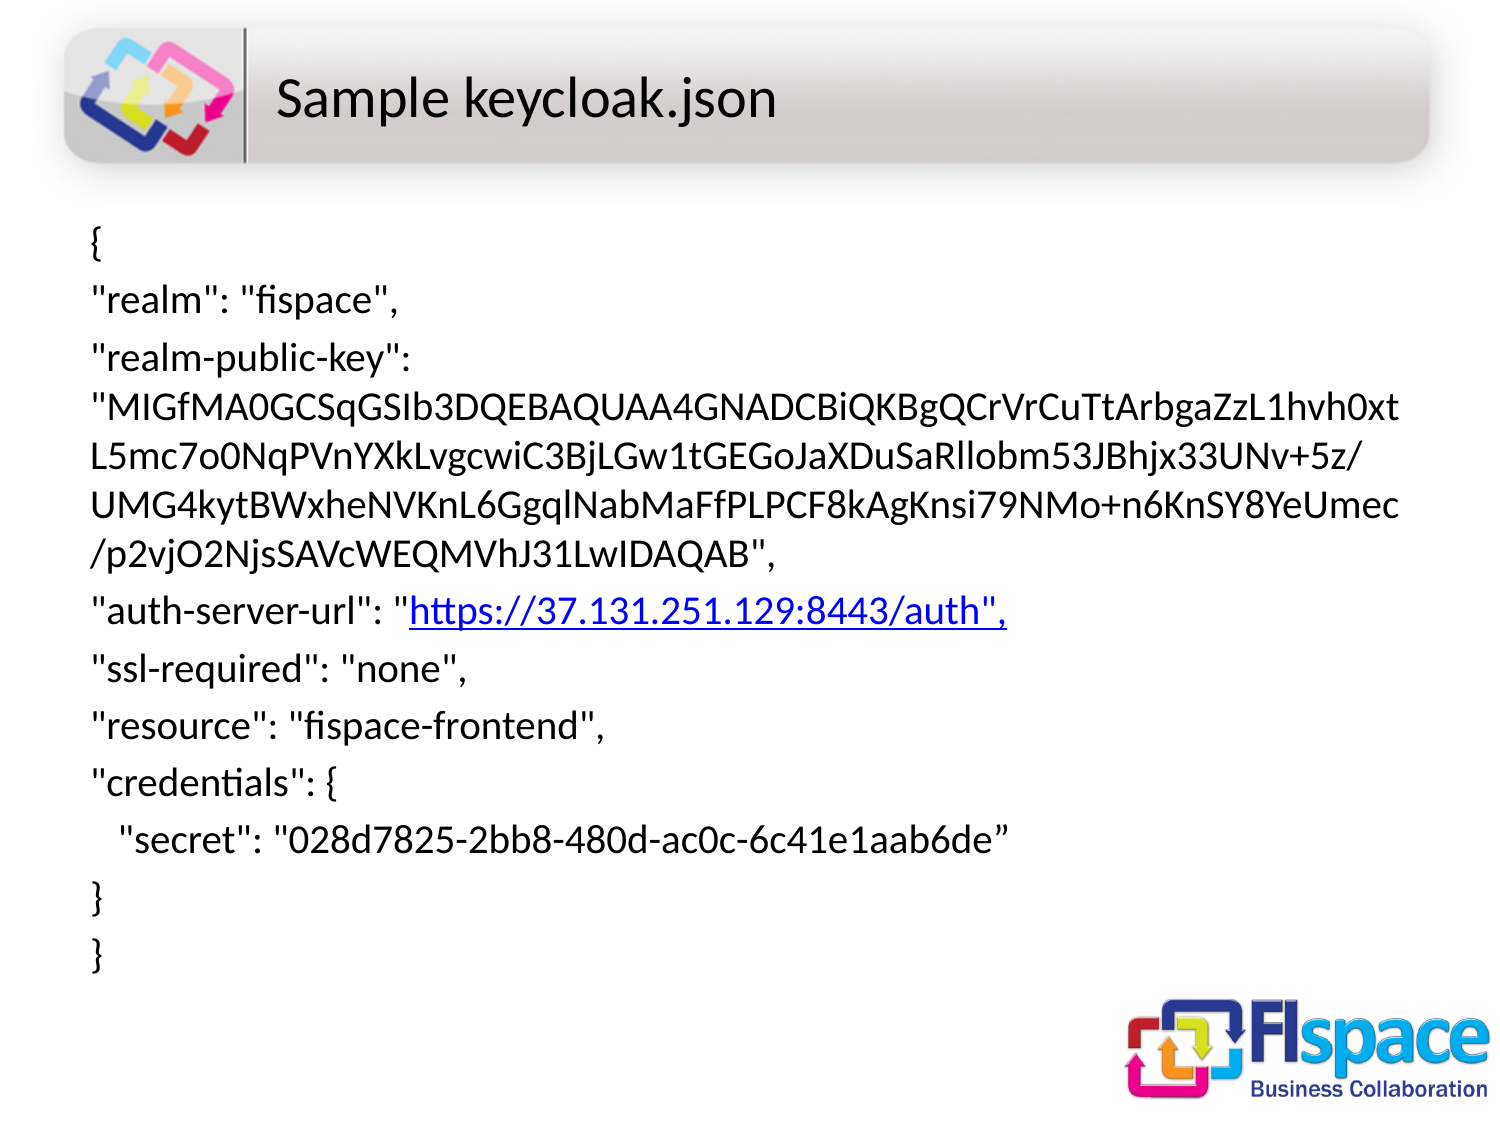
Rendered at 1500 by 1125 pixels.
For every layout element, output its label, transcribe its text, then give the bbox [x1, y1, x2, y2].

picture [0, 0, 1500, 253]
list { "realm": "fispace", "realm-public-key": "MIGfMA0GCSqGSIb3DQEBAQUAA4GNADCBiQKBgQCrVrCuTtArbgaZzL1hvh0xtL5mc7o0NqPVnYXkLvgcwiC3BjLGw1tGEGoJaXDuSaRllobm53JBhjx33UNv+5z/UMG4kytBWxheNVKnL6GgqlNabMaFfPLPCF8kAgKnsi79NMo+n6KnSY8YeUmec/p2vjO2NjsSAVcWEQMVhJ31LwIDAQAB", "auth-server-url": "https://37.131.251.129:8443/auth", "ssl-required": "none", "resource": "fispace-frontend", "credentials": { "secret": "028d7825-2bb8-480d-ac0c-6c41e1aab6de” } } [75, 208, 1425, 988]
title Sample keycloak.json [261, 39, 1401, 149]
picture [1118, 993, 1496, 1101]
